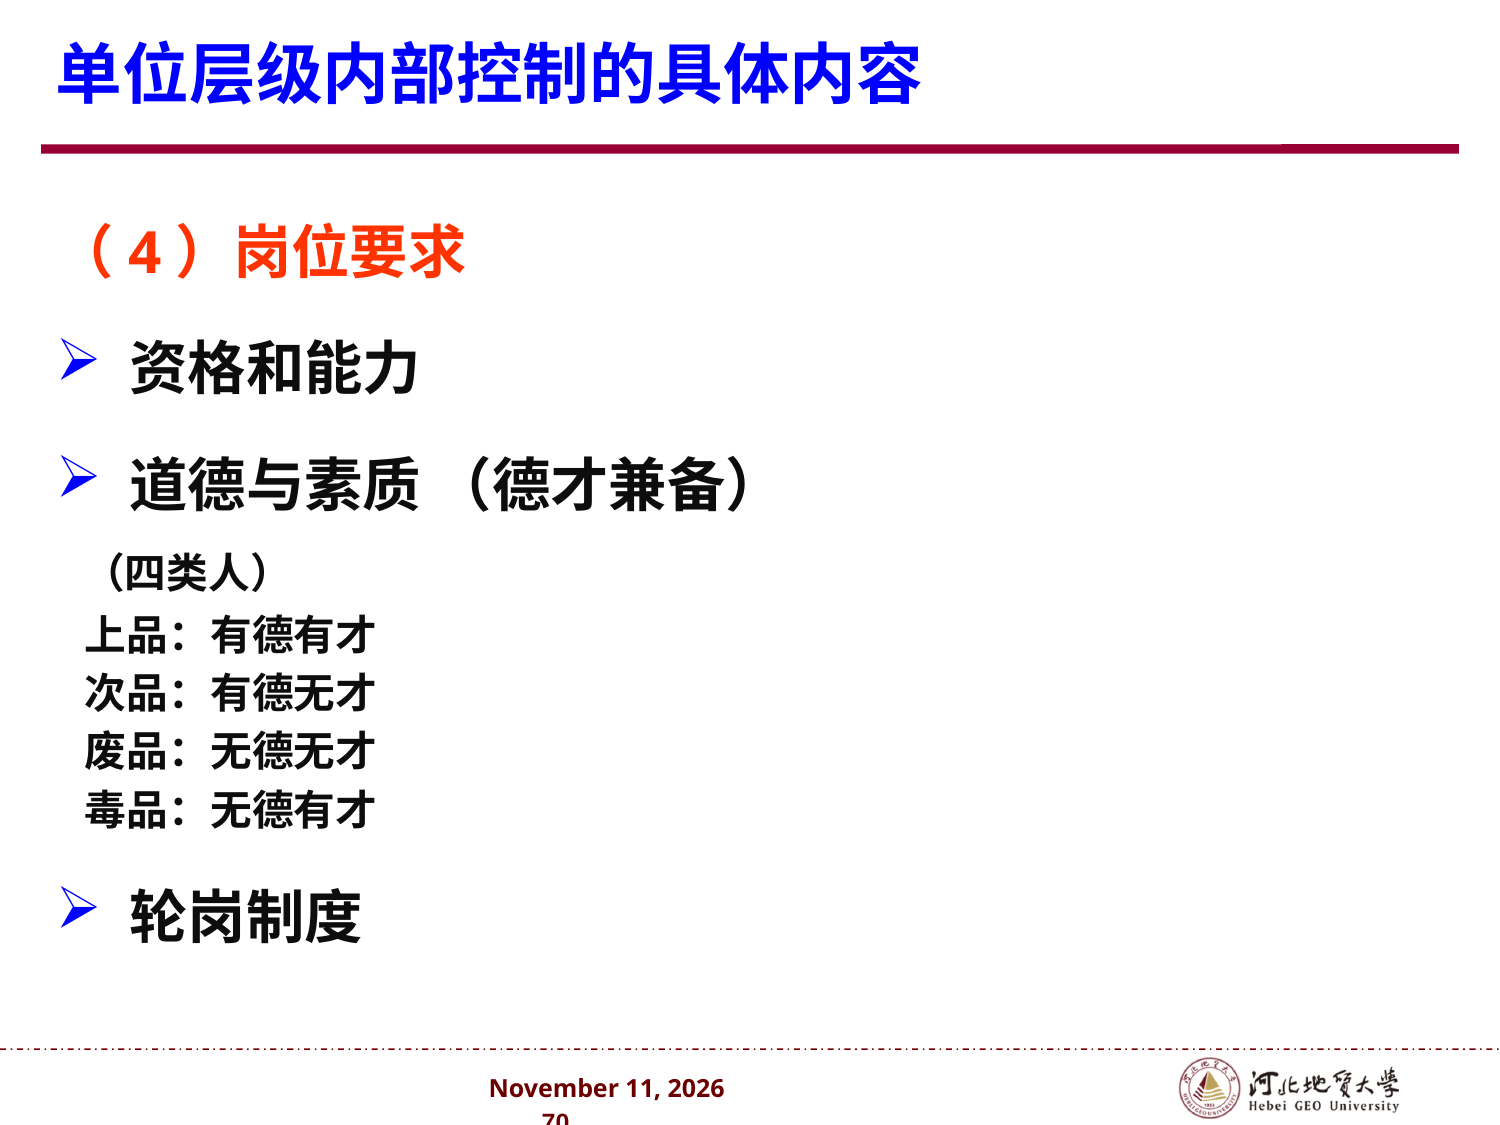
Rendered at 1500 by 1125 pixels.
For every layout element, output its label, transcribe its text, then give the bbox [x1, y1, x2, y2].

title 单位层级内部控制的具体内容 [40, 18, 1460, 126]
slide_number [473, 1064, 990, 1109]
list （4）岗位要求 资格和能力 道德与素质 （德才兼备） （四类人） 上品：有德有才 次品：有德无才 废品：无德无才 毒品：无德有才 轮岗制度 [40, 172, 1460, 1036]
picture [1159, 1049, 1420, 1125]
